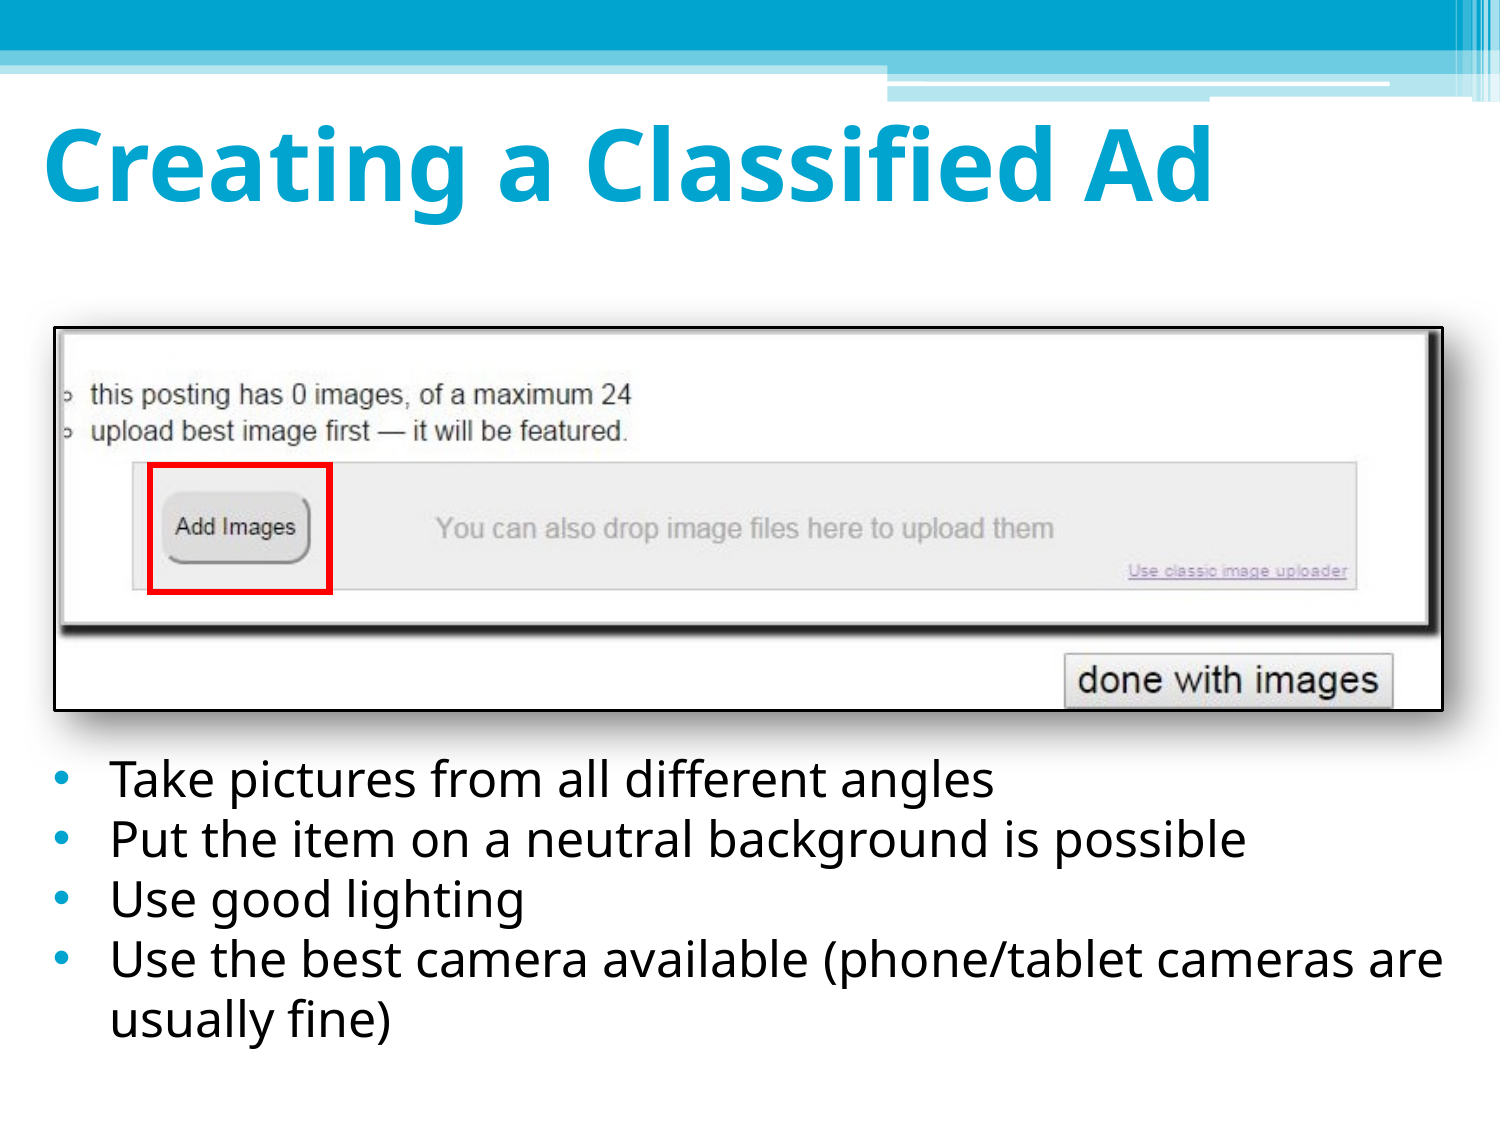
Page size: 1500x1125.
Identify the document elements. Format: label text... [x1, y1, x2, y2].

title Creating a Classified Ad [26, 74, 1377, 250]
text_box Take pictures from all different angles Put the item on a neutral background is possible Use good lighting Use the best camera available (phone/tablet cameras are usually fine) [38, 739, 1500, 1055]
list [56, 328, 1441, 709]
